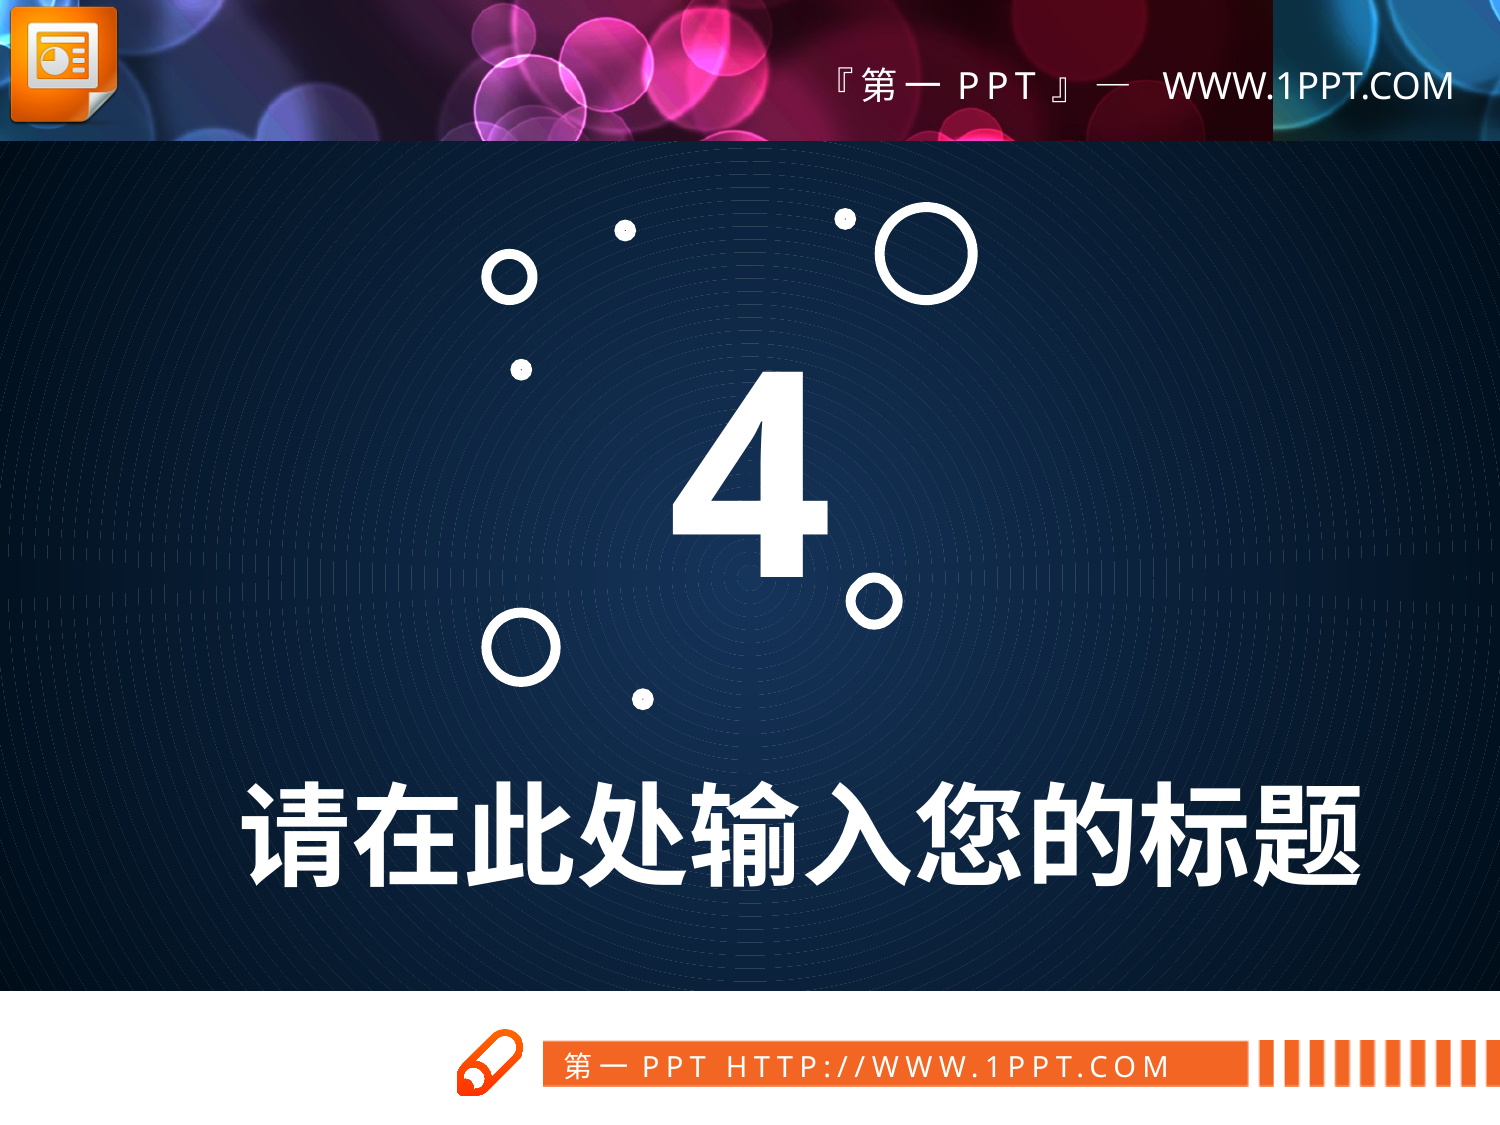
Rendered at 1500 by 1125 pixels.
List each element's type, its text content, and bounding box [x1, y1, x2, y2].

text_box 请在此处输入您的标题 [224, 757, 1379, 907]
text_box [486, 206, 973, 706]
picture [543, 1040, 1500, 1087]
picture [0, 0, 1500, 141]
